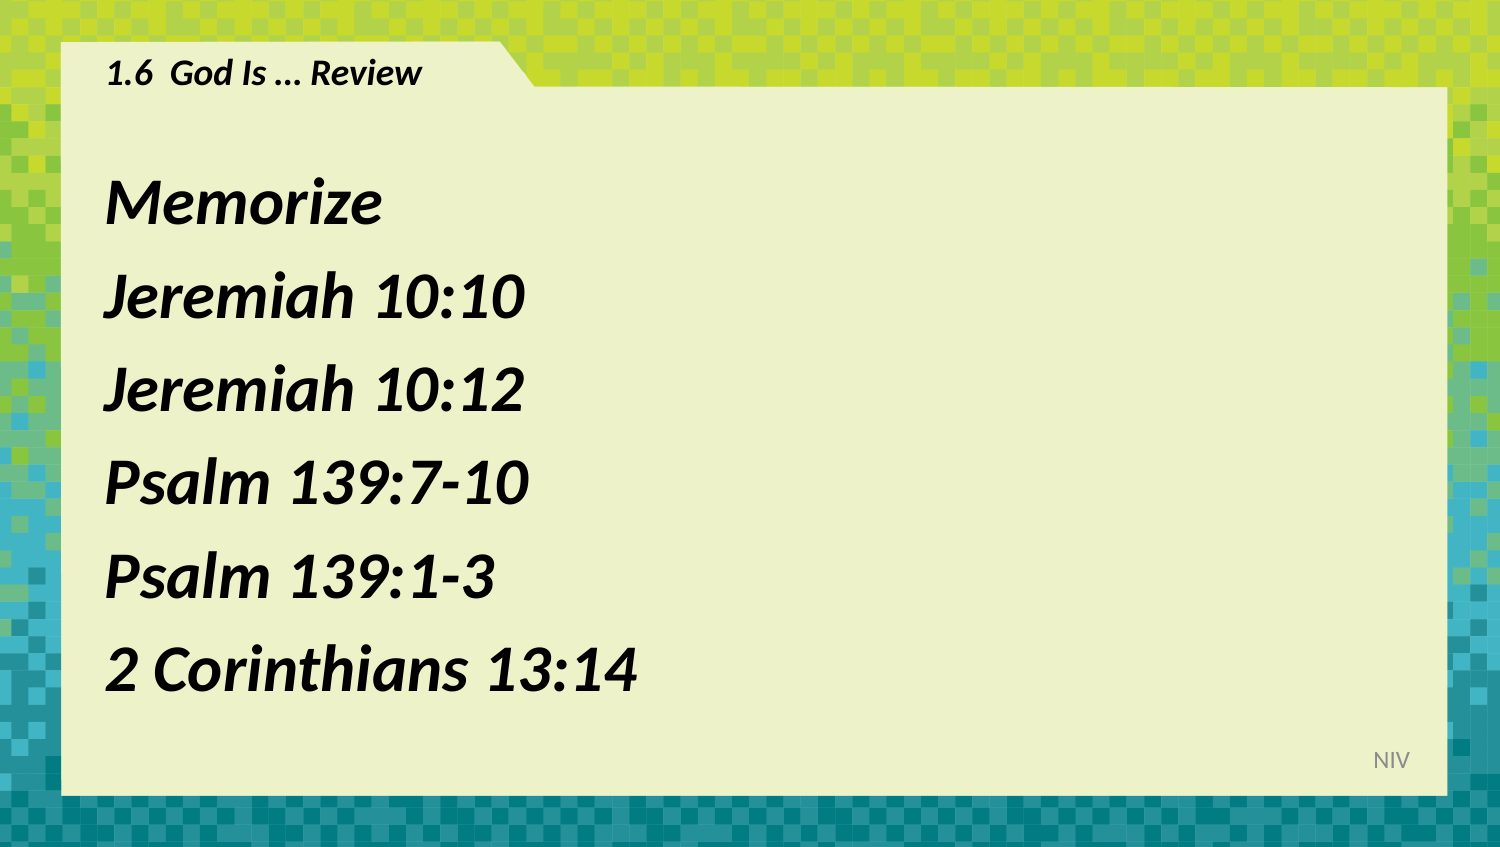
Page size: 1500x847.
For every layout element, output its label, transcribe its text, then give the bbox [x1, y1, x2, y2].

footer NIV [950, 736, 1425, 782]
title 1.6 God Is … Review [89, 33, 1420, 108]
list Memorize Jeremiah 10:10 Jeremiah 10:12 Psalm 139:7-10 Psalm 139:1-3 2 Corinthians 13:14 [89, 141, 1403, 722]
picture [0, 0, 1500, 847]
